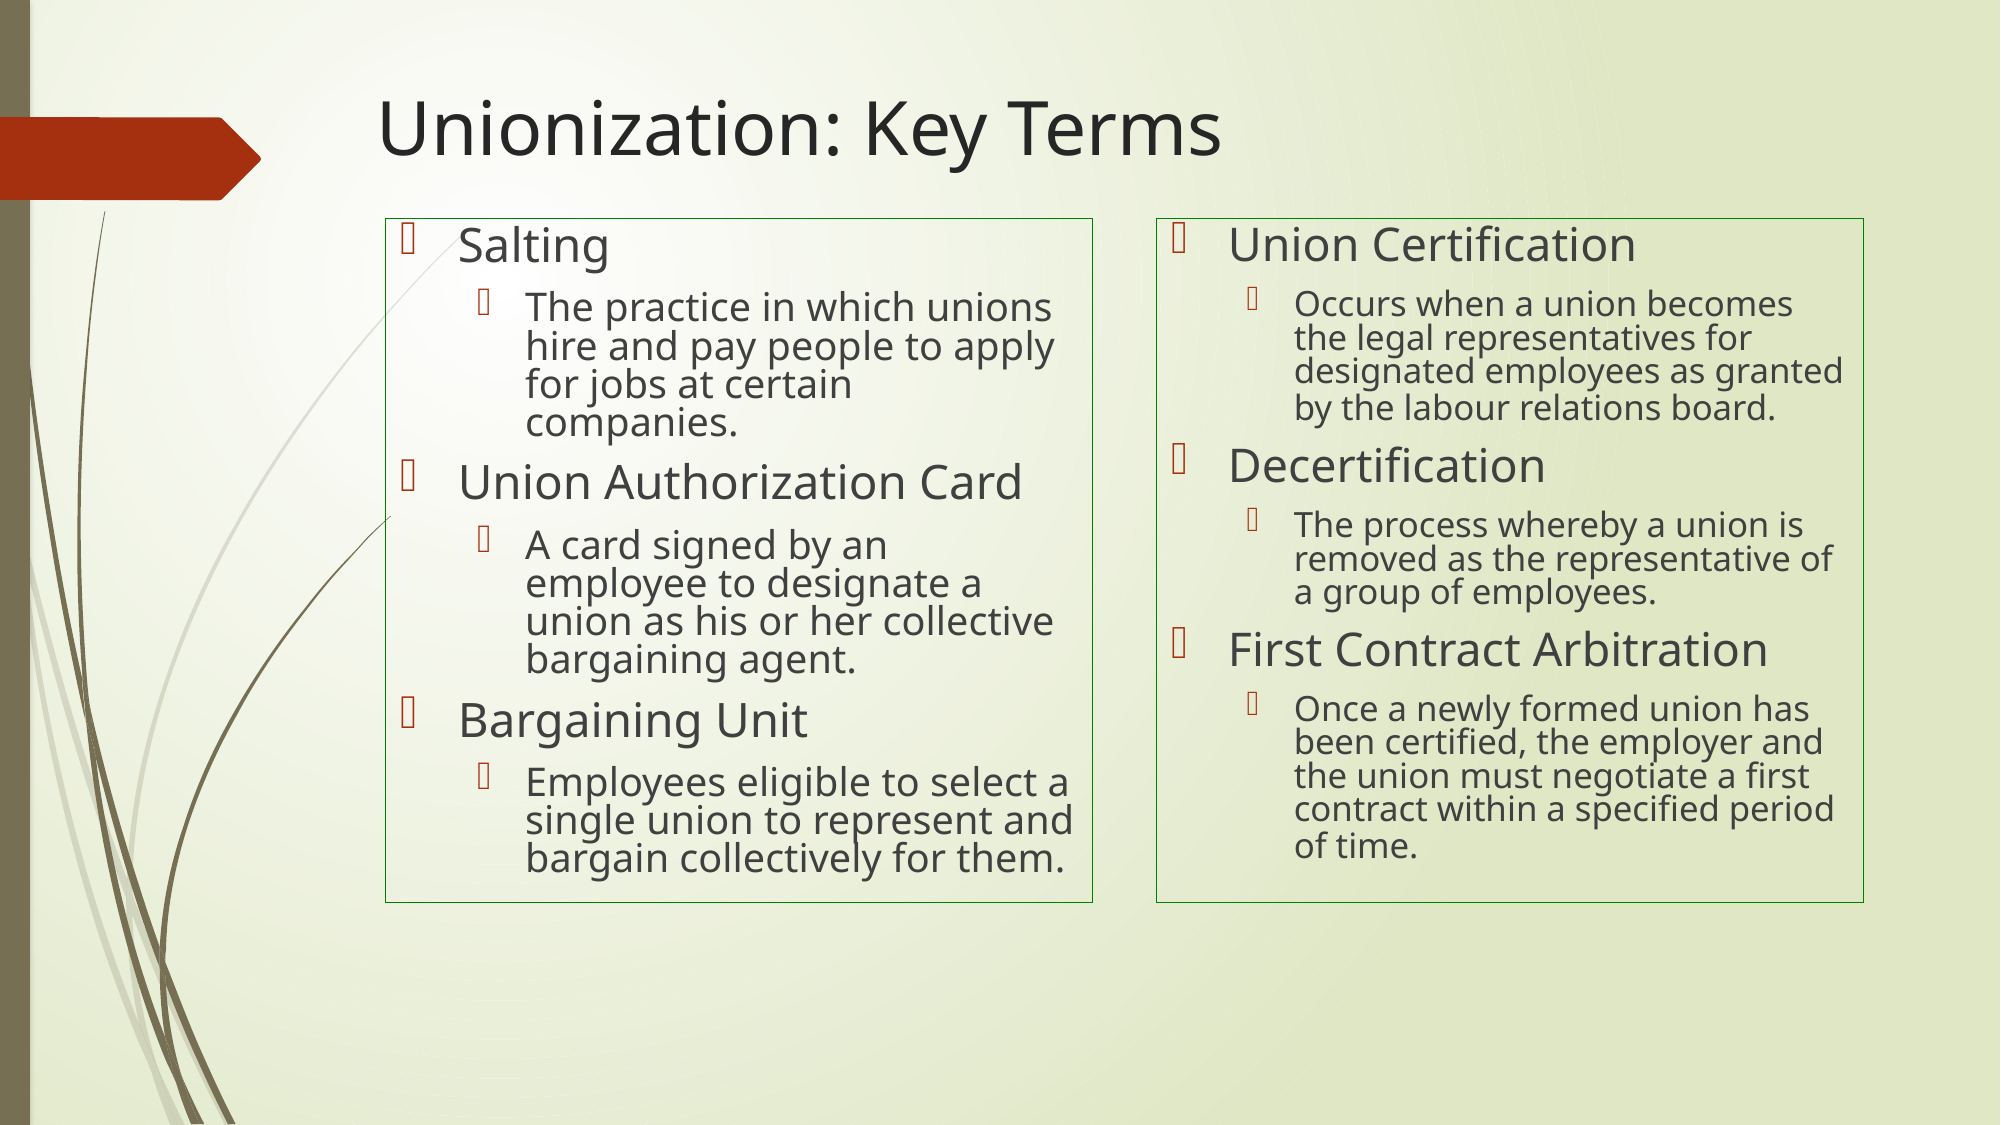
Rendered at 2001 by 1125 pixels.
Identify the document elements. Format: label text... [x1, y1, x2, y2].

list Salting The practice in which unions hire and pay people to apply for jobs at certain companies. Union Authorization Card A card signed by an employee to designate a union as his or her collective bargaining agent. Bargaining Unit Employees eligible to select a single union to represent and bargain collectively for them. [385, 218, 1093, 903]
list Union Certification Occurs when a union becomes the legal representatives for designated employees as granted by the labour relations board. Decertification The process whereby a union is removed as the representative of a group of employees. First Contract Arbitration Once a newly formed union has been certified, the employer and the union must negotiate a first contract within a specified period of time. [1156, 218, 1864, 903]
title Unionization: Key Terms [361, 73, 1824, 284]
